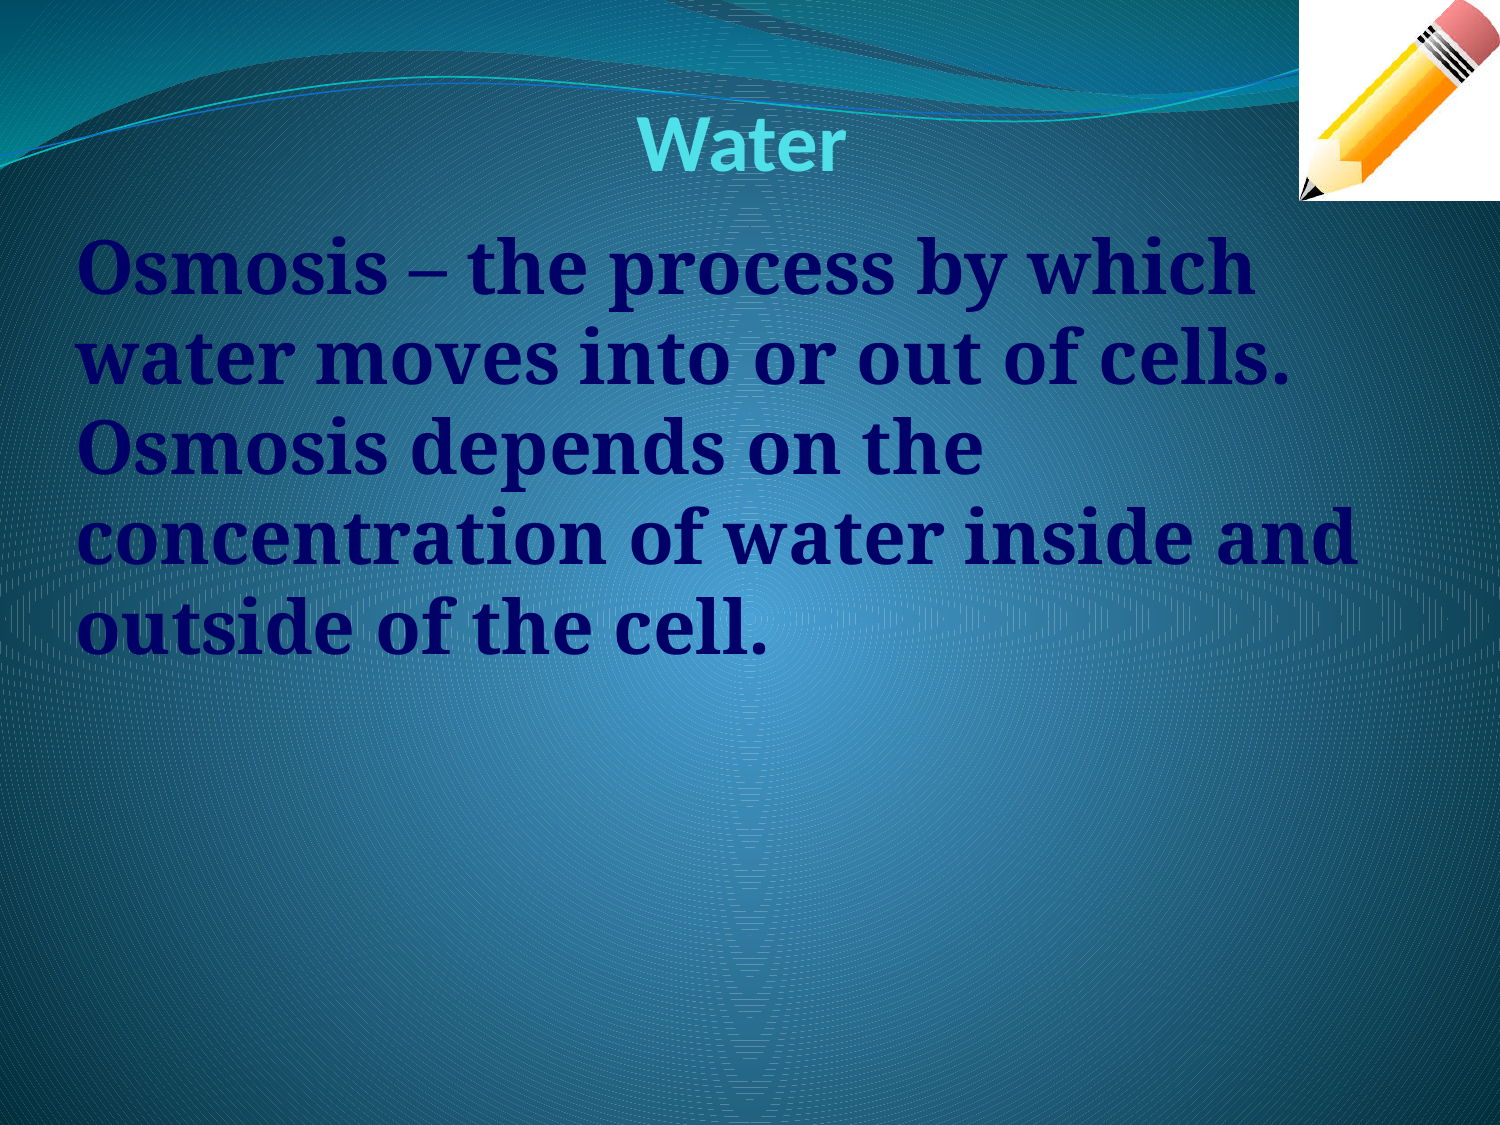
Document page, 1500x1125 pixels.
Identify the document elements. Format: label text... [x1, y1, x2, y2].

picture [1298, 0, 1500, 201]
subtitle Osmosis – the process by which water moves into or out of cells. Osmosis depends on the concentration of water inside and outside of the cell. [75, 212, 1463, 500]
title Water [99, 87, 1298, 212]
